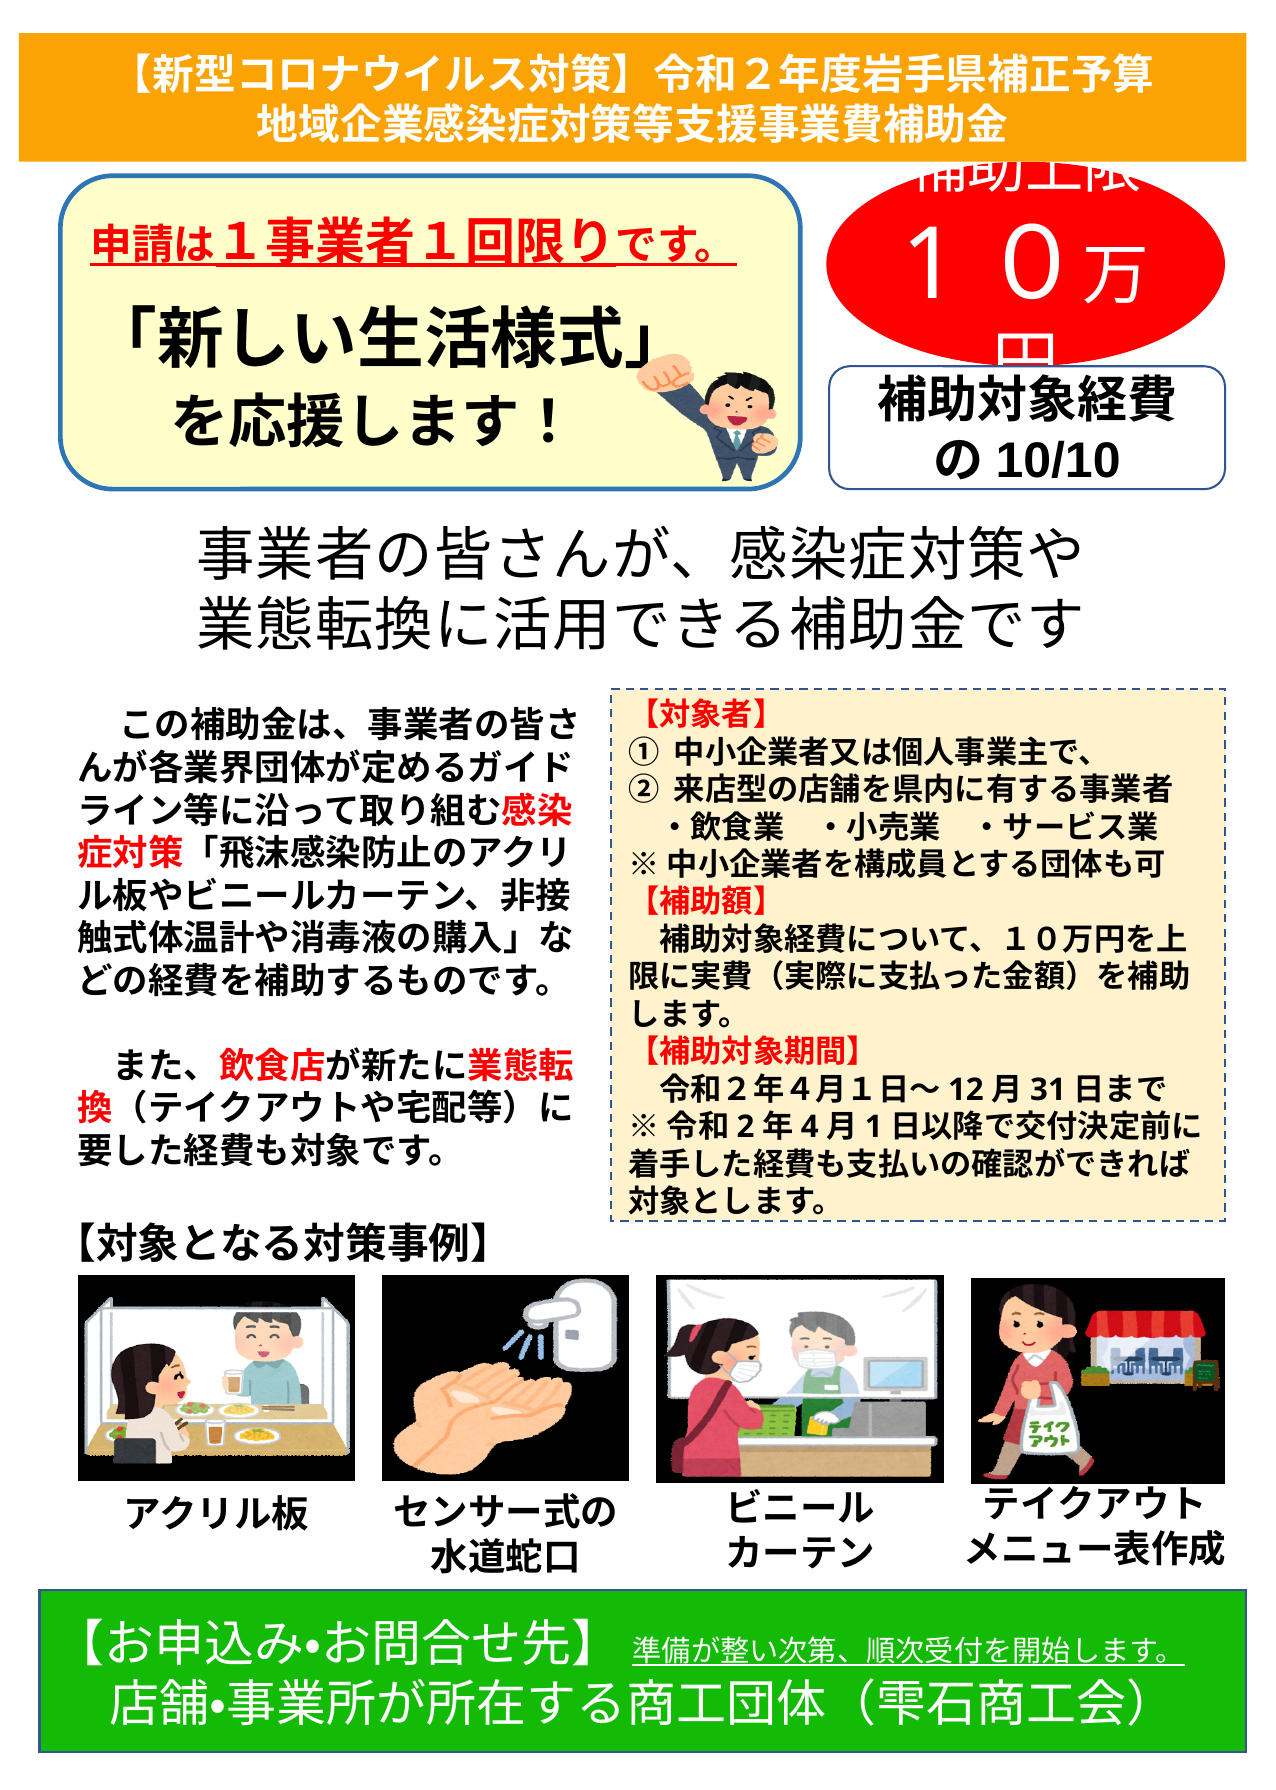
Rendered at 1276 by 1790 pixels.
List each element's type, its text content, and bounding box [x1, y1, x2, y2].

text_box 申請は１事業者１回限りです。 「新しい生活様式」 を応援します！ [59, 174, 802, 491]
picture [656, 1275, 944, 1484]
text_box 【新型コロナウイルス対策】令和２年度岩手県補正予算 地域企業感染症対策等支援事業費補助金 [18, 32, 1247, 163]
text_box [0, 17, 1276, 1773]
text_box アクリル板 [89, 1483, 344, 1543]
text_box 【対象者】 ① 中小企業者又は個人事業主で、 ② 来店型の店舗を県内に有する事業者 ・飲食業 ・小売業 ・サービス業 ※中小企業者を構成員とする団体も可 【補助額】 補助対象経費について、１０万円を上限に実費（実際に支払った金額）を補助します。 【補助対象期間】 令和２年４月１日～12月31日まで ※令和2年4月1日以降で交付決定前に 着手した経費も支払いの確認ができれば 対象とします。 [610, 688, 1226, 1222]
picture [971, 1278, 1225, 1484]
text_box センサー式の 水道蛇口 [354, 1480, 657, 1585]
text_box 【対象となる対策事例】 [39, 1209, 539, 1275]
text_box 補助対象経費 の10/10 [828, 365, 1227, 491]
text_box テイクアウト メニュー表作成 [943, 1472, 1247, 1578]
text_box 【お申込み・お問合せ先】 準備が整い次第、順次受付を開始します。 店舗・事業所が所在する商工団体（雫石商工会） [38, 1589, 1247, 1753]
picture [382, 1275, 629, 1481]
picture [78, 1275, 355, 1481]
text_box ビニール カーテン [649, 1476, 952, 1582]
picture [628, 351, 795, 484]
